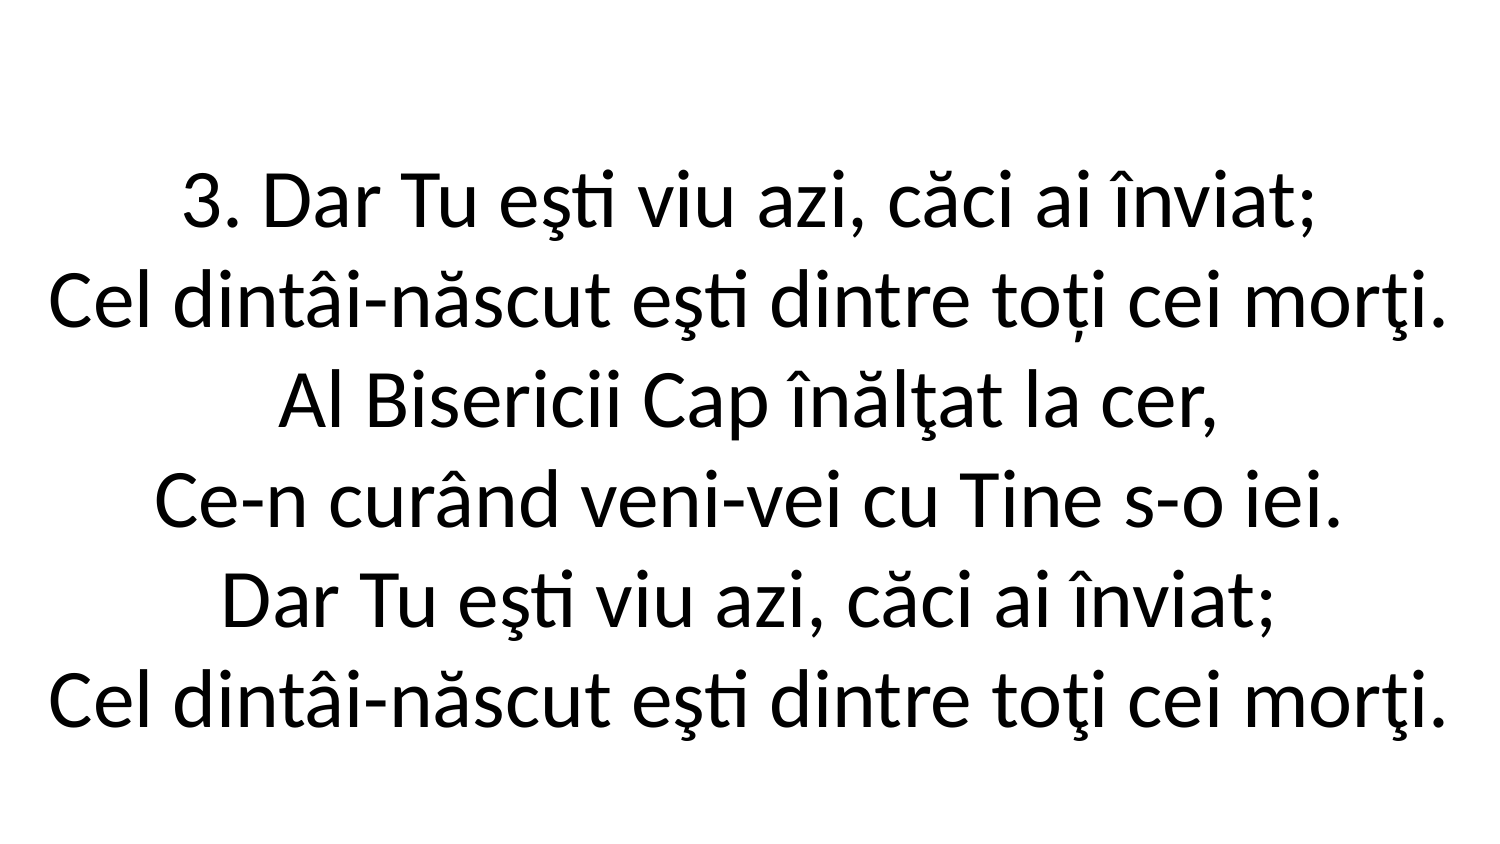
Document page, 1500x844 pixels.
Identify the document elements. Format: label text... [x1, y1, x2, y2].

text_box 3. Dar Tu eşti viu azi, căci ai înviat; Cel dintâi-născut eşti dintre toți cei morţi. Al Bisericii Cap înălţat la cer, Ce-n curând veni-vei cu Tine s-o iei. Dar Tu eşti viu azi, căci ai înviat; Cel dintâi-născut eşti dintre toţi cei morţi. [34, 92, 1466, 752]
